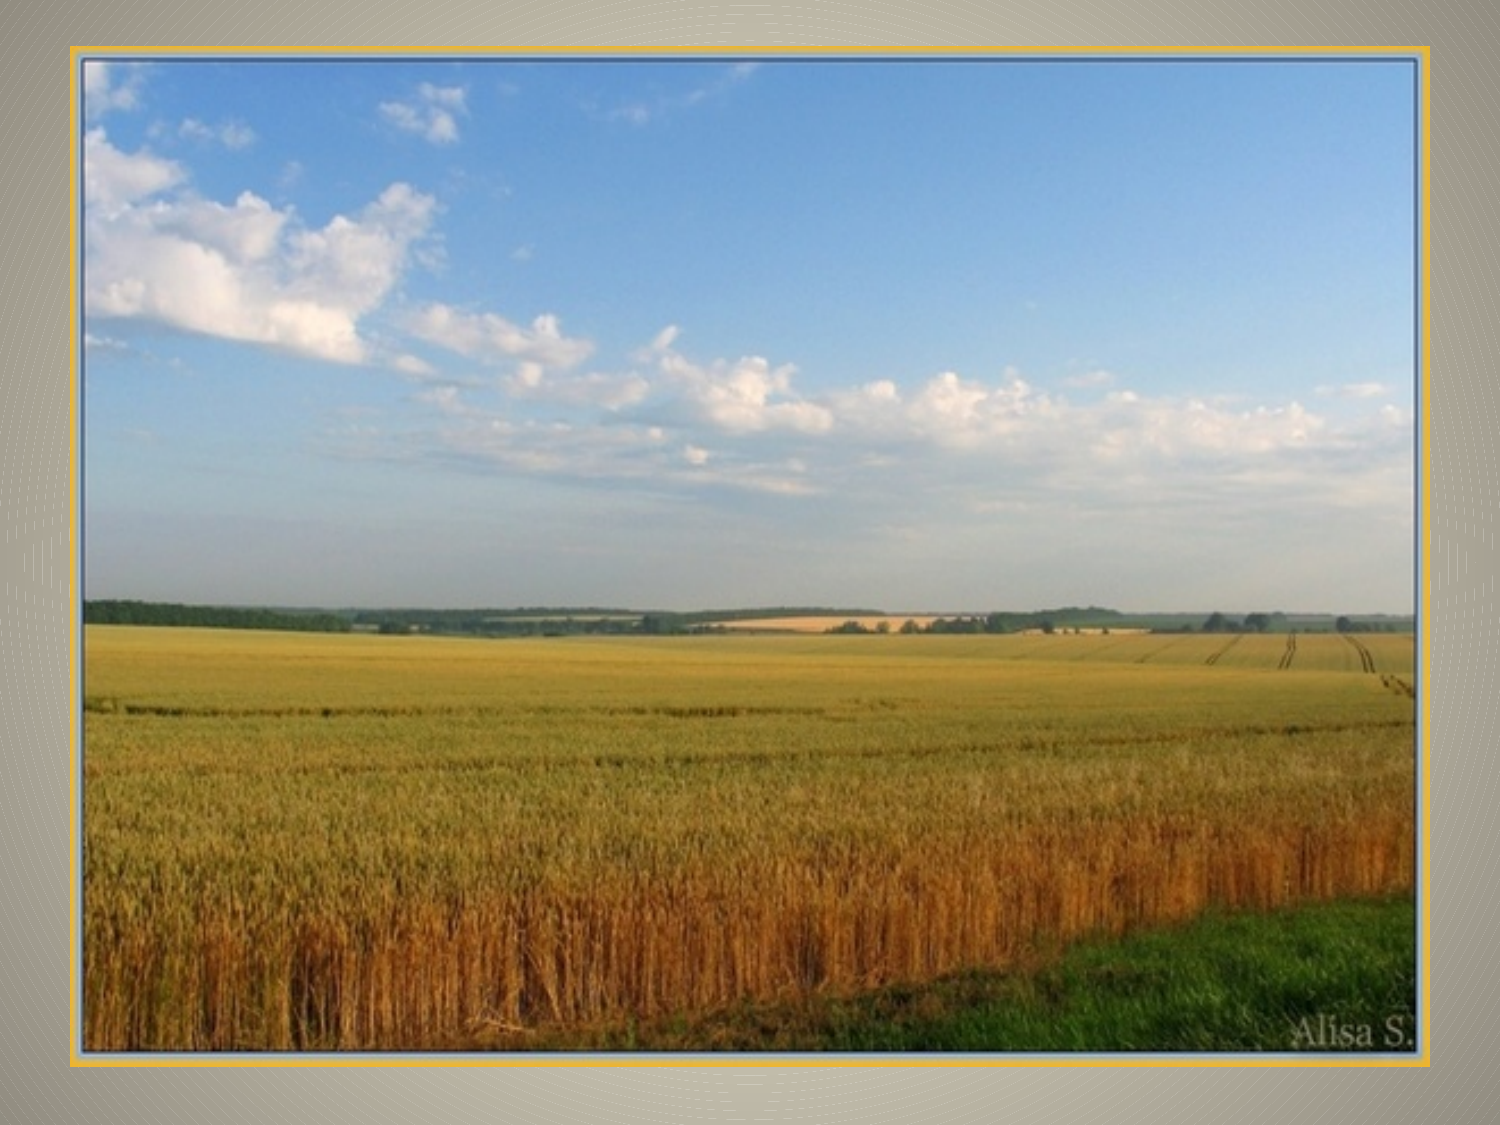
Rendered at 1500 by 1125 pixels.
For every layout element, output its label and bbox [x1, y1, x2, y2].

picture [70, 46, 1430, 1067]
